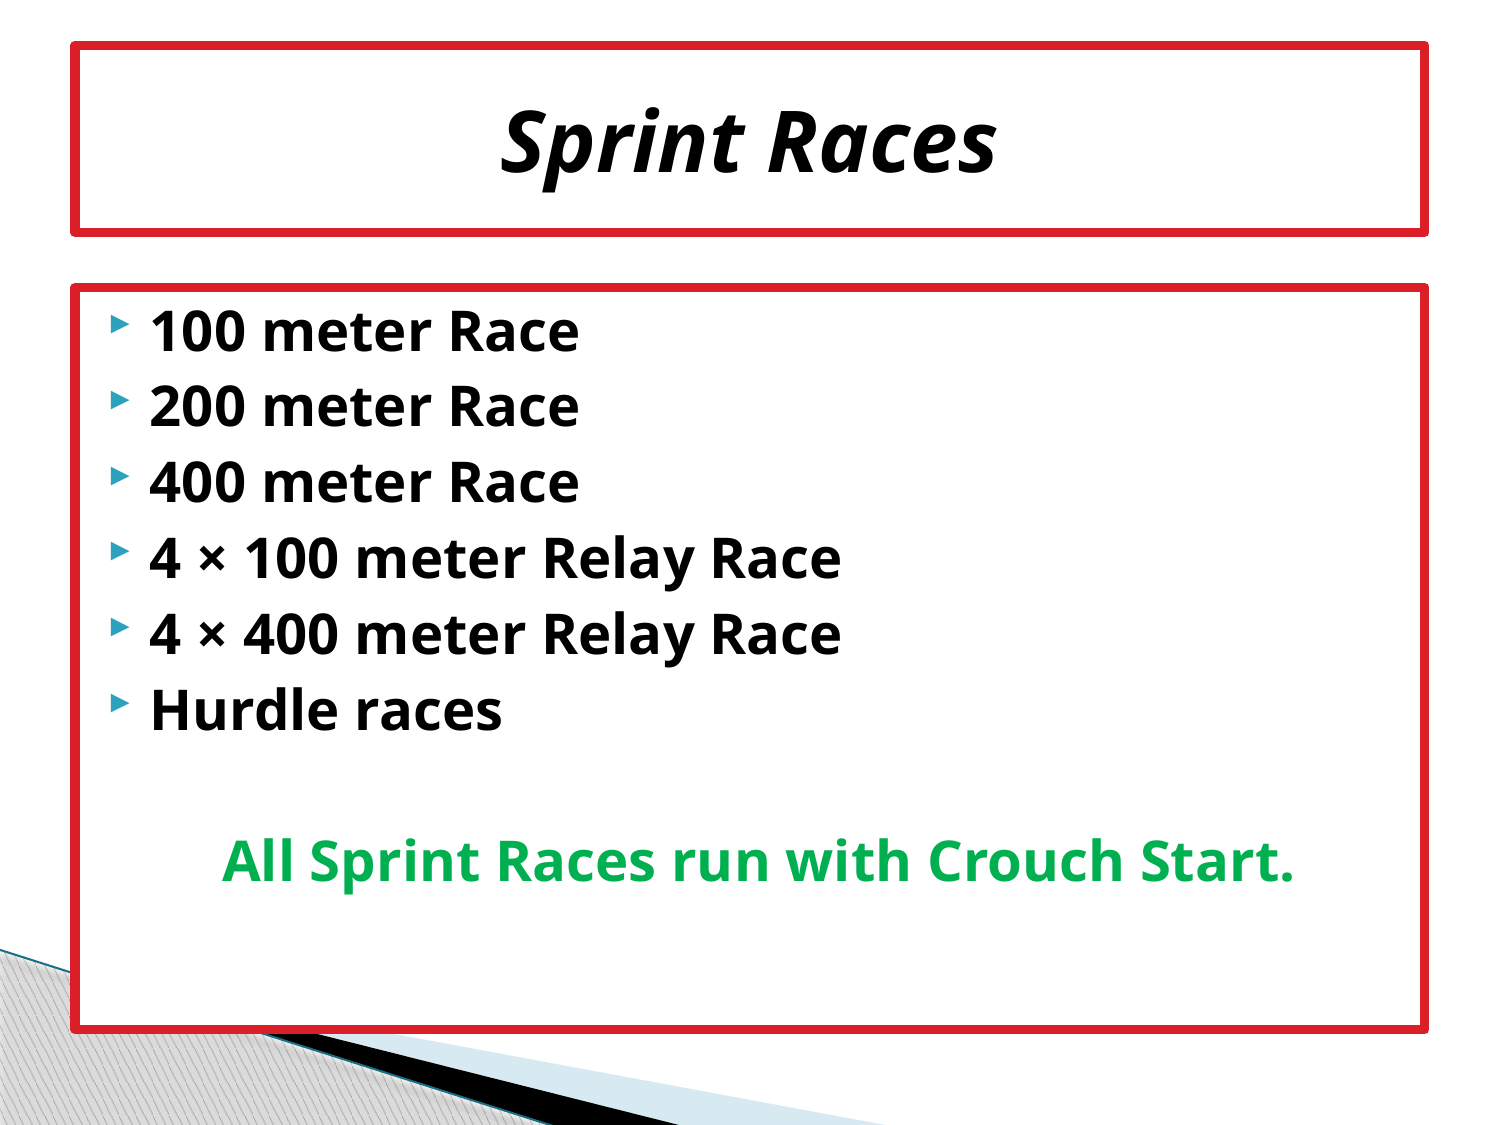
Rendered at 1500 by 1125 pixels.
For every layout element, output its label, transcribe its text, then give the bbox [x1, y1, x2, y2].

title Sprint Races [70, 41, 1429, 237]
list 100 meter Race 200 meter Race 400 meter Race 4 × 100 meter Relay Race 4 × 400 meter Relay Race Hurdle races All Sprint Races run with Crouch Start. [70, 283, 1429, 1034]
